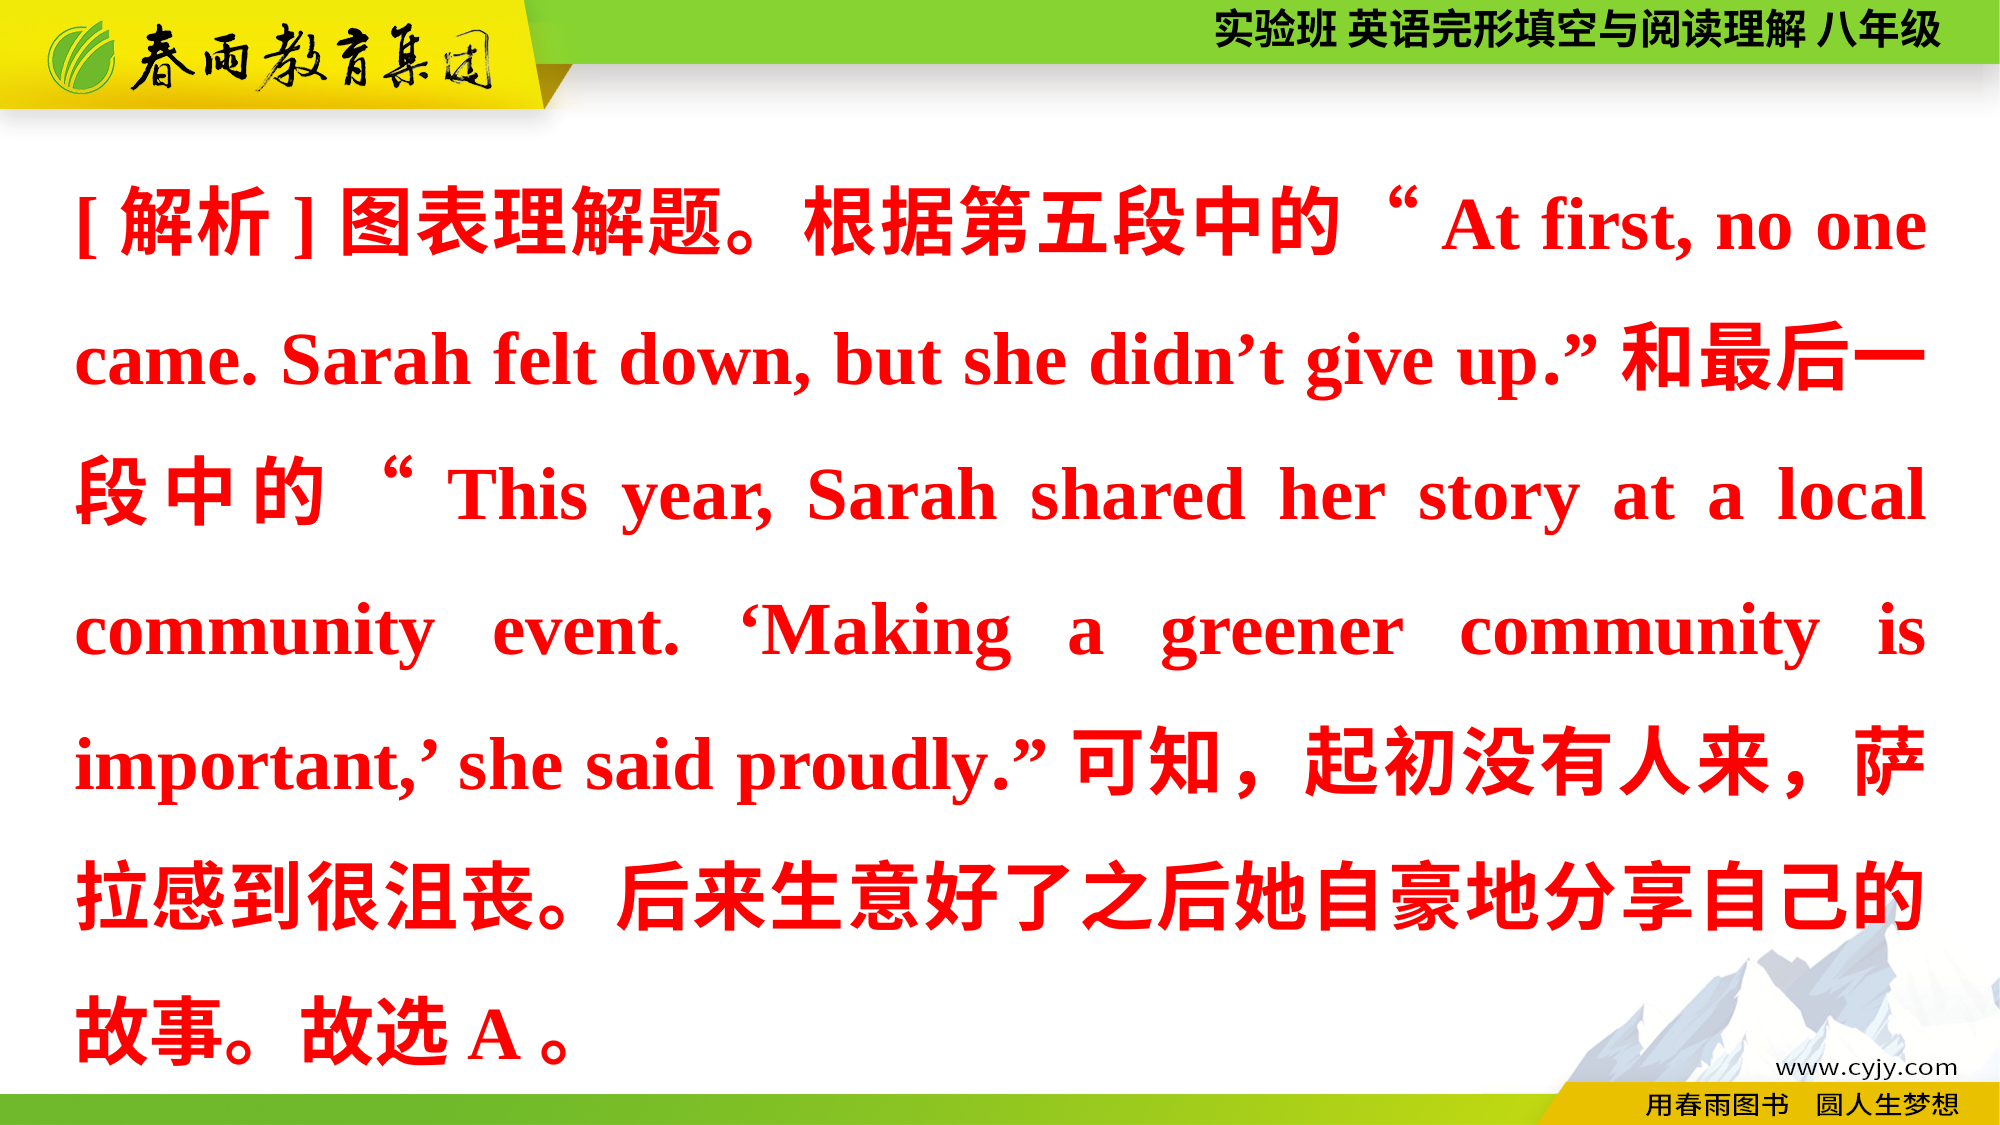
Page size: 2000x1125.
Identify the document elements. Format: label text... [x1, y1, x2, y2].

picture [0, 0, 2000, 1125]
list [解析]图表理解题。根据第五段中的“At first, no one came. Sarah felt down, but she didn’t give up.”和最后一段中的“This year, Sarah shared her story at a local community event. ‘Making a greener community is important,’ she said proudly.”可知，起初没有人来，萨拉感到很沮丧。后来生意好了之后她自豪地分享自己的故事。故选A。 [59, 122, 1944, 1092]
